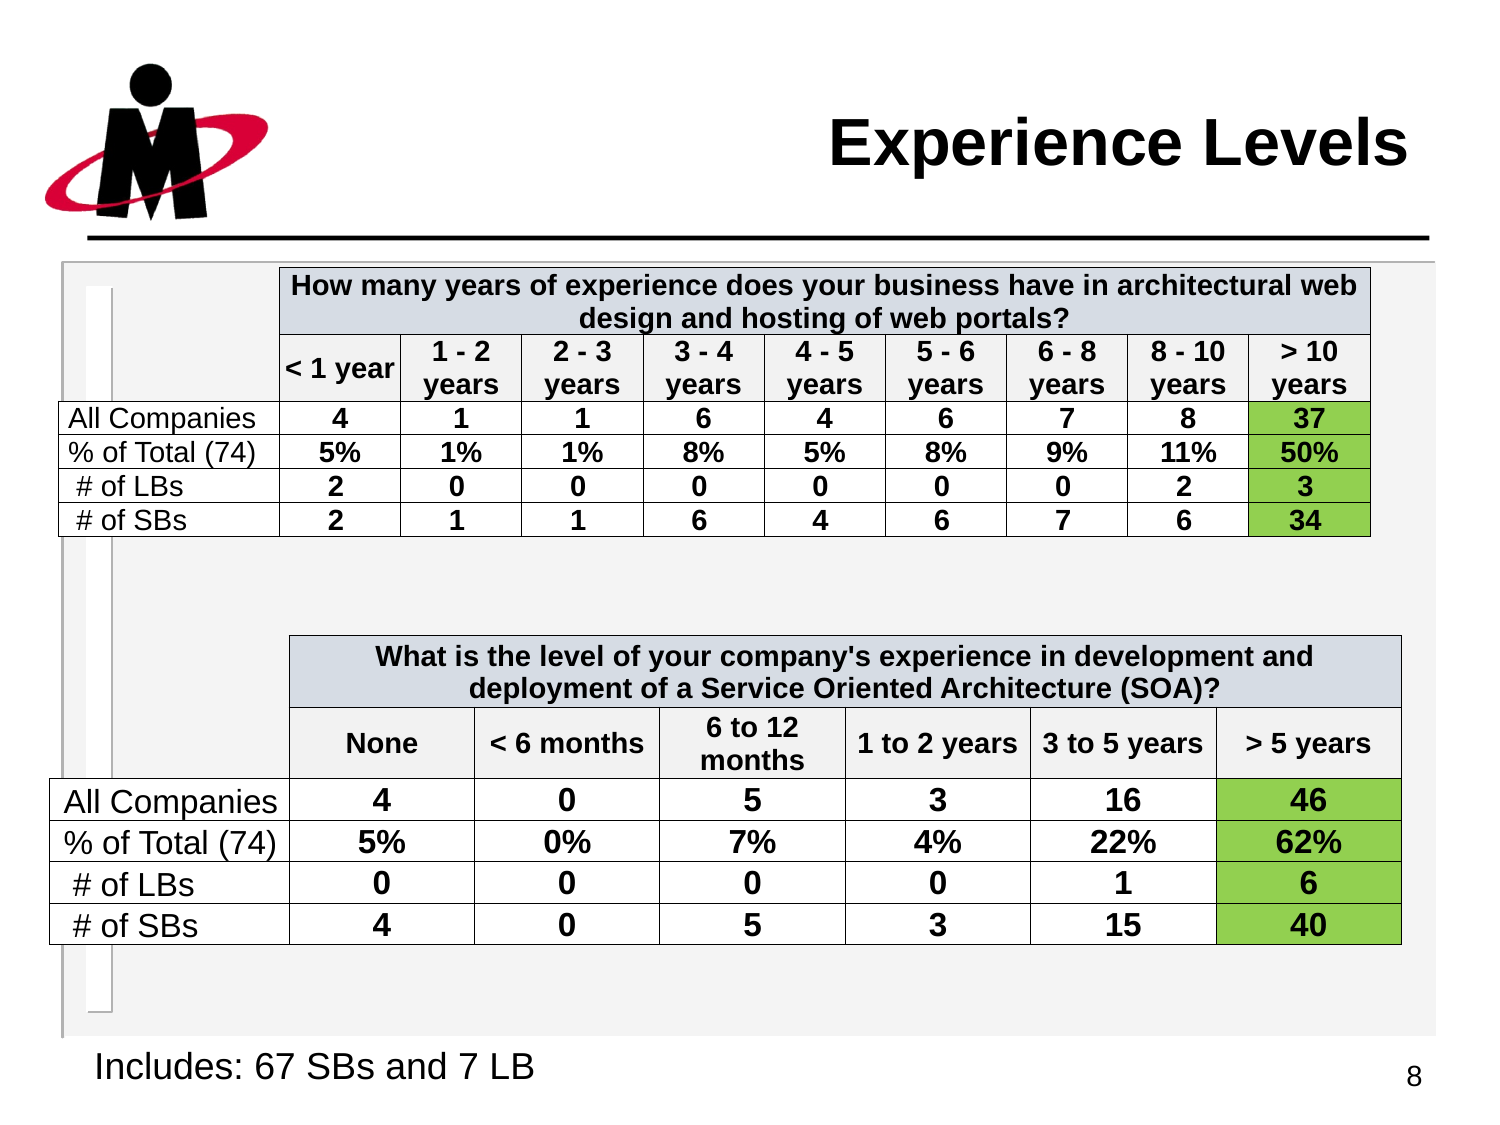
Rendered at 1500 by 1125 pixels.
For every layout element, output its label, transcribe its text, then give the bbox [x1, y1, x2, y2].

table_cell 0 [660, 862, 845, 903]
table_cell 9% [1007, 435, 1127, 468]
table_cell 3 [1249, 469, 1370, 502]
table_header [49, 636, 289, 707]
table_cell 37 [1249, 402, 1370, 434]
table_cell 5 [660, 904, 845, 944]
table_cell [58, 334, 279, 401]
table_cell 0 [765, 469, 885, 502]
table_cell 40 [1217, 904, 1401, 944]
table_cell 2 [280, 469, 400, 502]
slide_number 8 [1124, 1036, 1438, 1113]
table_cell 3 [846, 904, 1030, 944]
table_cell 6 [1128, 503, 1248, 536]
table_header [58, 268, 279, 334]
table_cell 1 to 2 years [846, 708, 1030, 778]
table_cell % of Total (74) [59, 435, 279, 468]
table_cell 6 [886, 402, 1006, 434]
table_cell 6 [644, 503, 764, 536]
table_cell 3 [846, 779, 1030, 820]
table_cell % of Total (74) [50, 821, 289, 861]
table_cell 5% [290, 821, 474, 861]
table_cell > 10 years [1249, 335, 1370, 401]
table_cell 3 - 4 years [644, 335, 764, 401]
text_box Includes: 67 SBs and 7 LB [79, 1034, 551, 1095]
table_cell 2 [1128, 469, 1248, 502]
table_cell 8 [1128, 402, 1248, 434]
table_cell 8 - 10 years [1128, 335, 1248, 401]
table_cell # of LBs [59, 469, 279, 502]
table_cell 1% [401, 435, 521, 468]
table_cell < 6 months [475, 708, 659, 778]
table_cell 4 [765, 402, 885, 434]
table_cell 7 [1007, 402, 1127, 434]
title Experience Levels [367, 44, 1426, 233]
table_cell # of SBs [50, 904, 289, 944]
table_cell 34 [1249, 503, 1370, 536]
table_cell 0% [475, 821, 659, 861]
table_header What is the level of your company's experience in development and deployment of a Service Oriented Architecture (SOA)? [290, 636, 1401, 707]
table_cell 4 [280, 402, 400, 434]
table_cell 16 [1031, 779, 1216, 820]
table_cell 1 [522, 402, 643, 434]
table_cell 1% [522, 435, 643, 468]
table_cell All Companies [50, 779, 289, 820]
table_cell 1 [522, 503, 643, 536]
table_cell 22% [1031, 821, 1216, 861]
table_cell 5% [280, 435, 400, 468]
table_cell 46 [1217, 779, 1401, 820]
table_cell [49, 707, 289, 778]
table_cell None [290, 708, 474, 778]
table_cell 15 [1031, 904, 1216, 944]
table_cell 2 [280, 503, 400, 536]
table_cell All Companies [59, 402, 279, 434]
table_cell 0 [886, 469, 1006, 502]
table_cell 0 [1007, 469, 1127, 502]
table_cell 7 [1007, 503, 1127, 536]
table_cell 4 [290, 779, 474, 820]
table_cell 0 [475, 904, 659, 944]
table_cell 0 [522, 469, 643, 502]
table_cell 11% [1128, 435, 1248, 468]
table_cell 8% [644, 435, 764, 468]
table_cell > 5 years [1217, 708, 1401, 778]
table_cell 4% [846, 821, 1030, 861]
table_cell 6 - 8 years [1007, 335, 1127, 401]
table_cell 0 [846, 862, 1030, 903]
table_cell 1 [401, 402, 521, 434]
table_cell 5 [660, 779, 845, 820]
table_cell 62% [1217, 821, 1401, 861]
table_cell 1 [1031, 862, 1216, 903]
picture [27, 44, 283, 251]
table_cell 0 [290, 862, 474, 903]
table_cell 2 - 3 years [522, 335, 643, 401]
table_cell 6 [644, 402, 764, 434]
table_cell 0 [475, 779, 659, 820]
table_cell 5% [765, 435, 885, 468]
table_cell 1 [401, 503, 521, 536]
table_cell 0 [475, 862, 659, 903]
table_cell 6 [1217, 862, 1401, 903]
table_cell 4 [765, 503, 885, 536]
table_cell 6 [886, 503, 1006, 536]
table_cell 8% [886, 435, 1006, 468]
table_cell 50% [1249, 435, 1370, 468]
table_cell 0 [644, 469, 764, 502]
table_cell # of LBs [50, 862, 289, 903]
table_cell 4 [290, 904, 474, 944]
table_cell < 1 year [280, 335, 400, 401]
table_cell 4 - 5 years [765, 335, 885, 401]
table_cell # of SBs [59, 503, 279, 536]
table_cell 6 to 12 months [660, 708, 845, 778]
table_header How many years of experience does your business have in architectural web design and hosting of web portals? [280, 268, 1370, 334]
table_cell 0 [401, 469, 521, 502]
table_cell 7% [660, 821, 845, 861]
table_cell 3 to 5 years [1031, 708, 1216, 778]
table_cell 1 - 2 years [401, 335, 521, 401]
table_cell 5 - 6 years [886, 335, 1006, 401]
